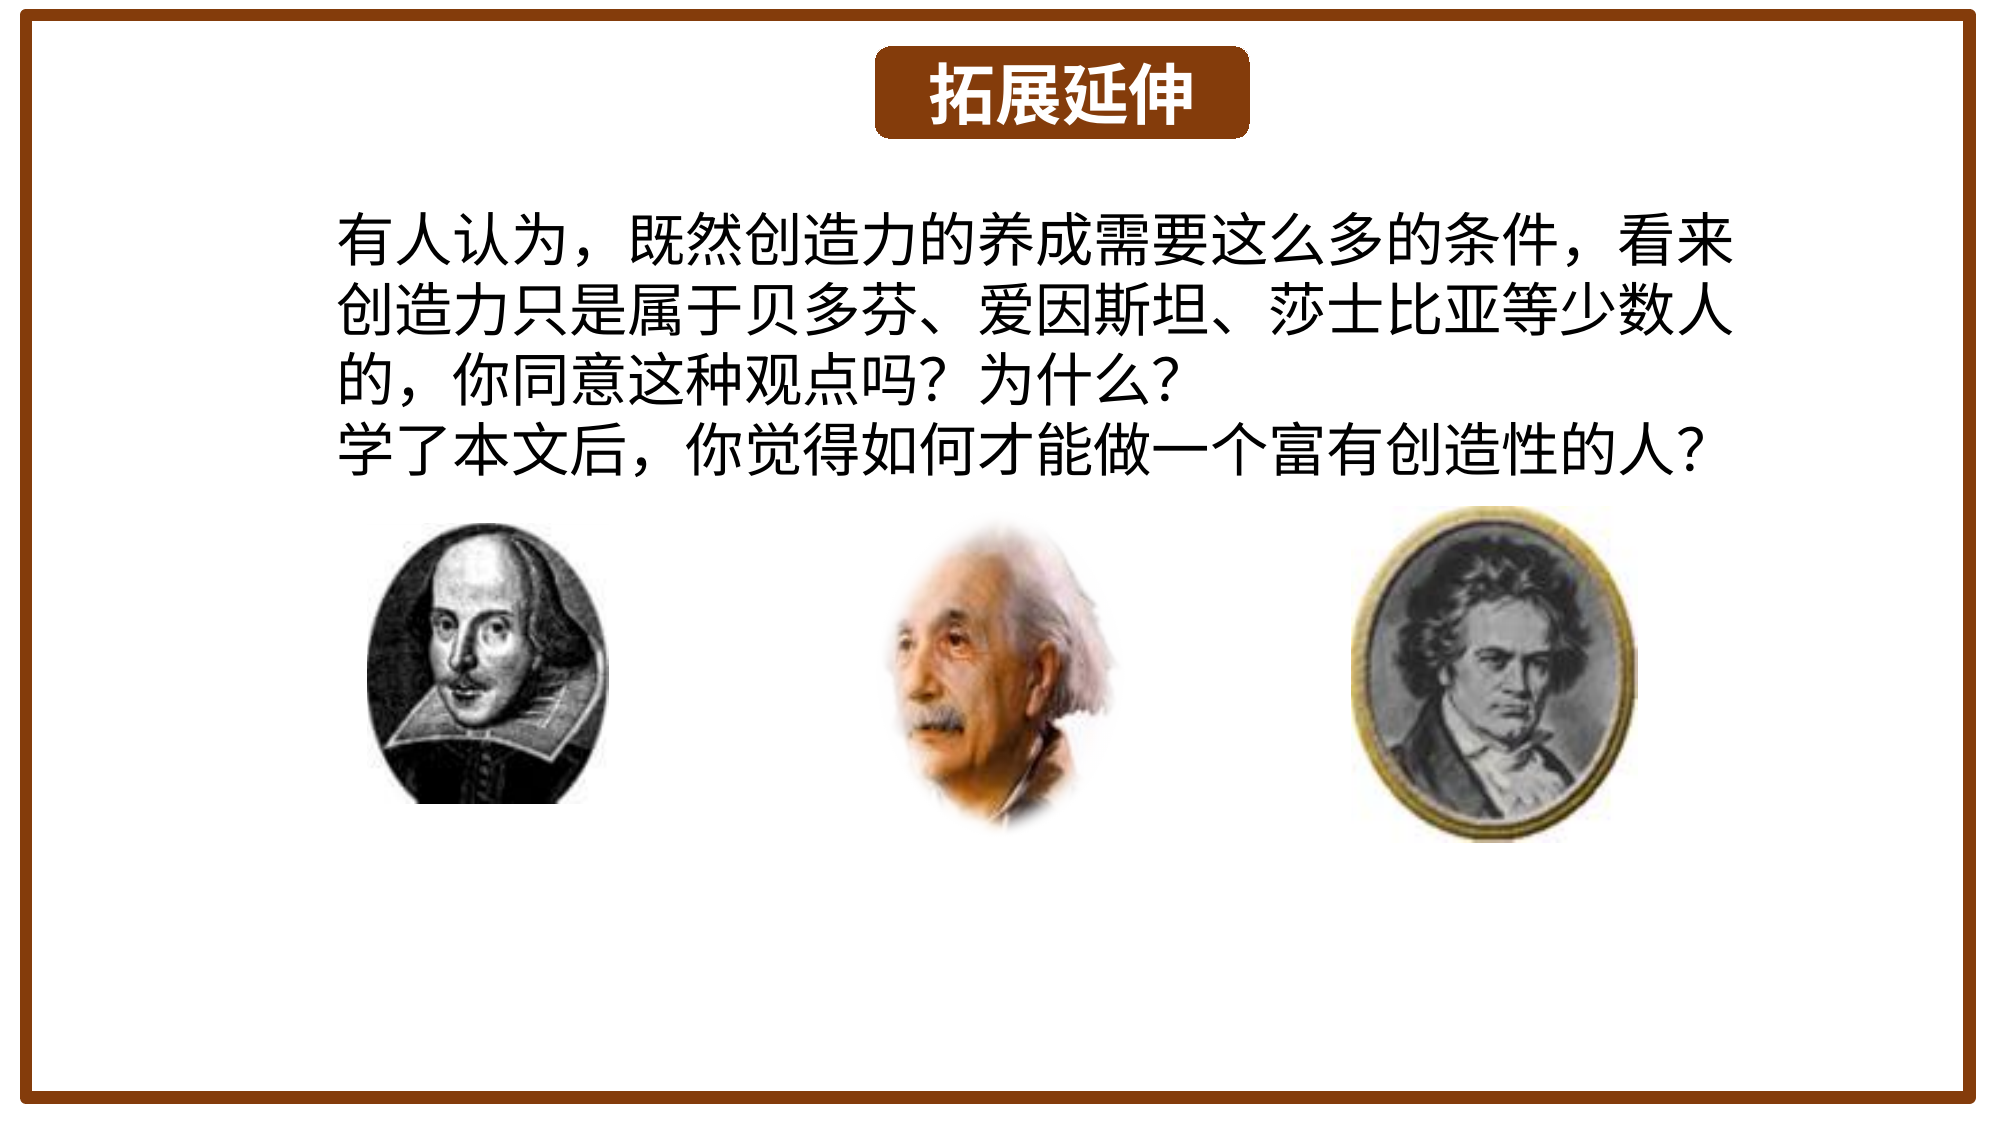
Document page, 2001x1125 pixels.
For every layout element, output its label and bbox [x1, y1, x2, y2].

text_box [26, 15, 1970, 1098]
picture [1351, 506, 1638, 843]
picture [367, 523, 609, 804]
picture [874, 508, 1126, 840]
